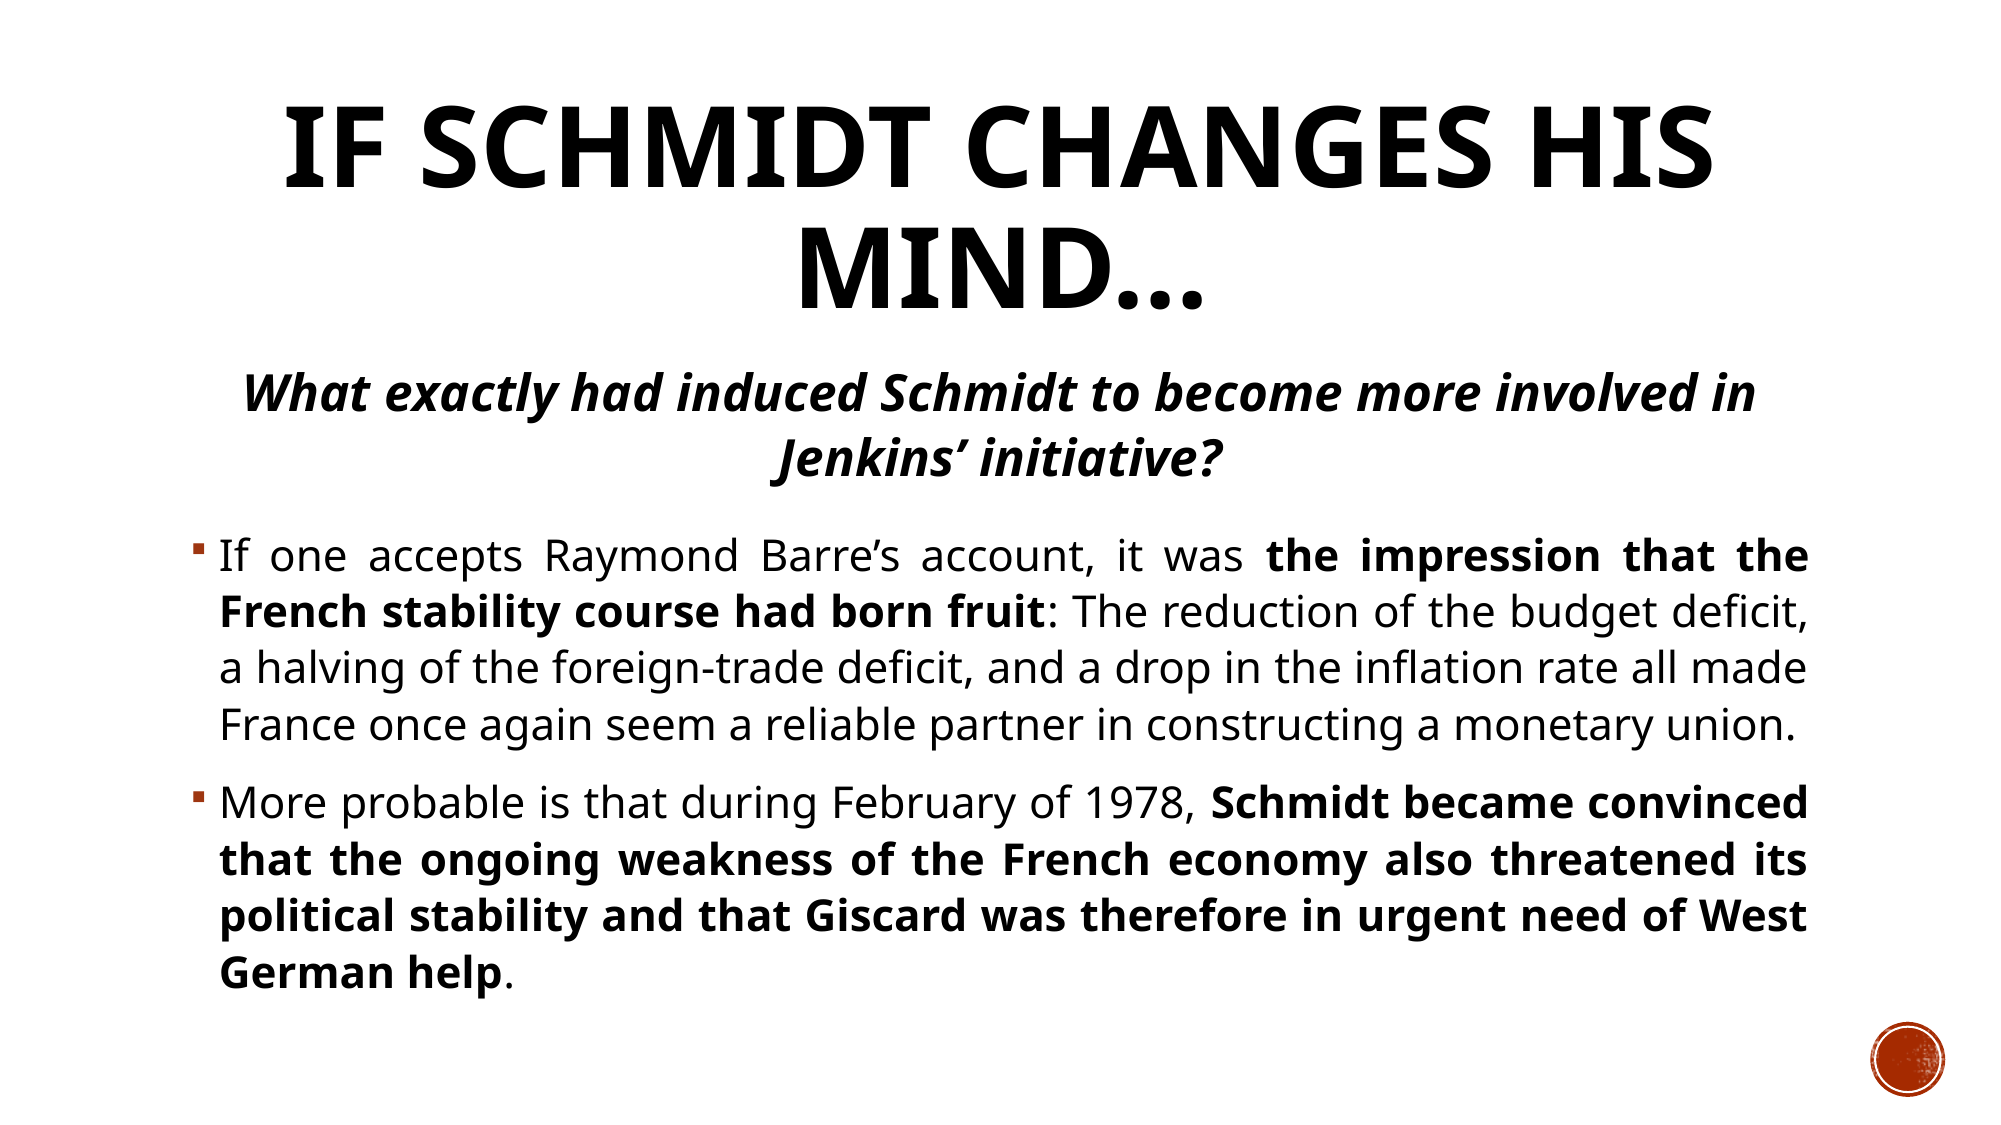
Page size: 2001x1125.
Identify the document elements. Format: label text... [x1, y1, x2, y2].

title If schmidt changes his mind… [175, 79, 1826, 344]
list What exactly had induced Schmidt to become more involved in Jenkins’ initiative? If one accepts Raymond Barre’s account, it was the impression that the French stability course had born fruit: The reduction of the budget deficit, a halving of the foreign-trade deficit, and a drop in the inflation rate all made France once again seem a reliable partner in constructing a monetary union. More probable is that during February of 1978, Schmidt became convinced that the ongoing weakness of the French economy also threatened its political stability and that Giscard was therefore in urgent need of West German help. [175, 348, 1826, 1013]
